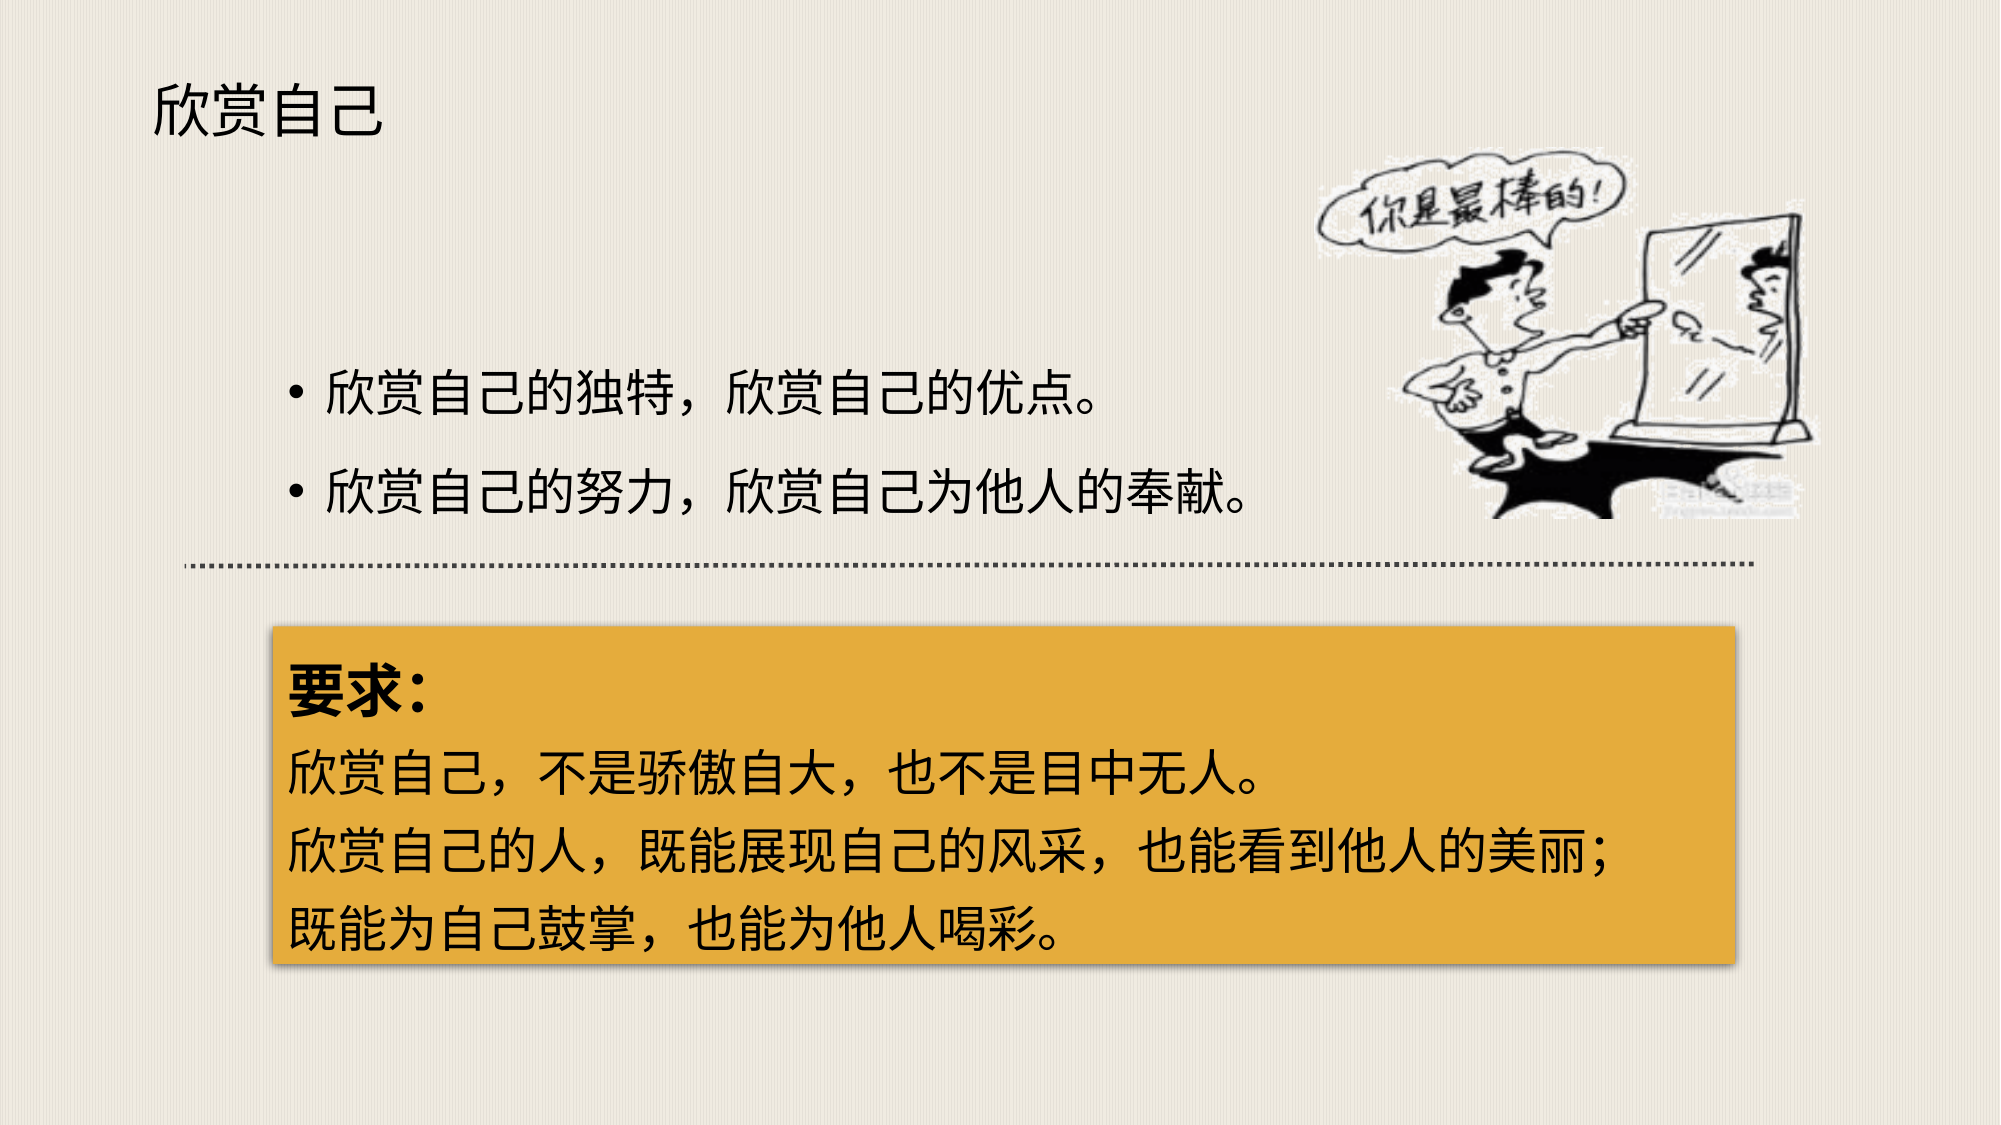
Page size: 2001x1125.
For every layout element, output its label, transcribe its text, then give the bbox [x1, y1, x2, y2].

text_box 要求： 欣赏自己，不是骄傲自大，也不是目中无人。 欣赏自己的人，既能展现自己的风采，也能看到他人的美丽； 既能为自己鼓掌，也能为他人喝彩。 [272, 626, 1735, 964]
list 欣赏自己的独特，欣赏自己的优点。 欣赏自己的努力，欣赏自己为他人的奉献。 [272, 336, 1313, 497]
picture [1313, 147, 1824, 519]
title 欣赏自己 [137, 59, 424, 168]
